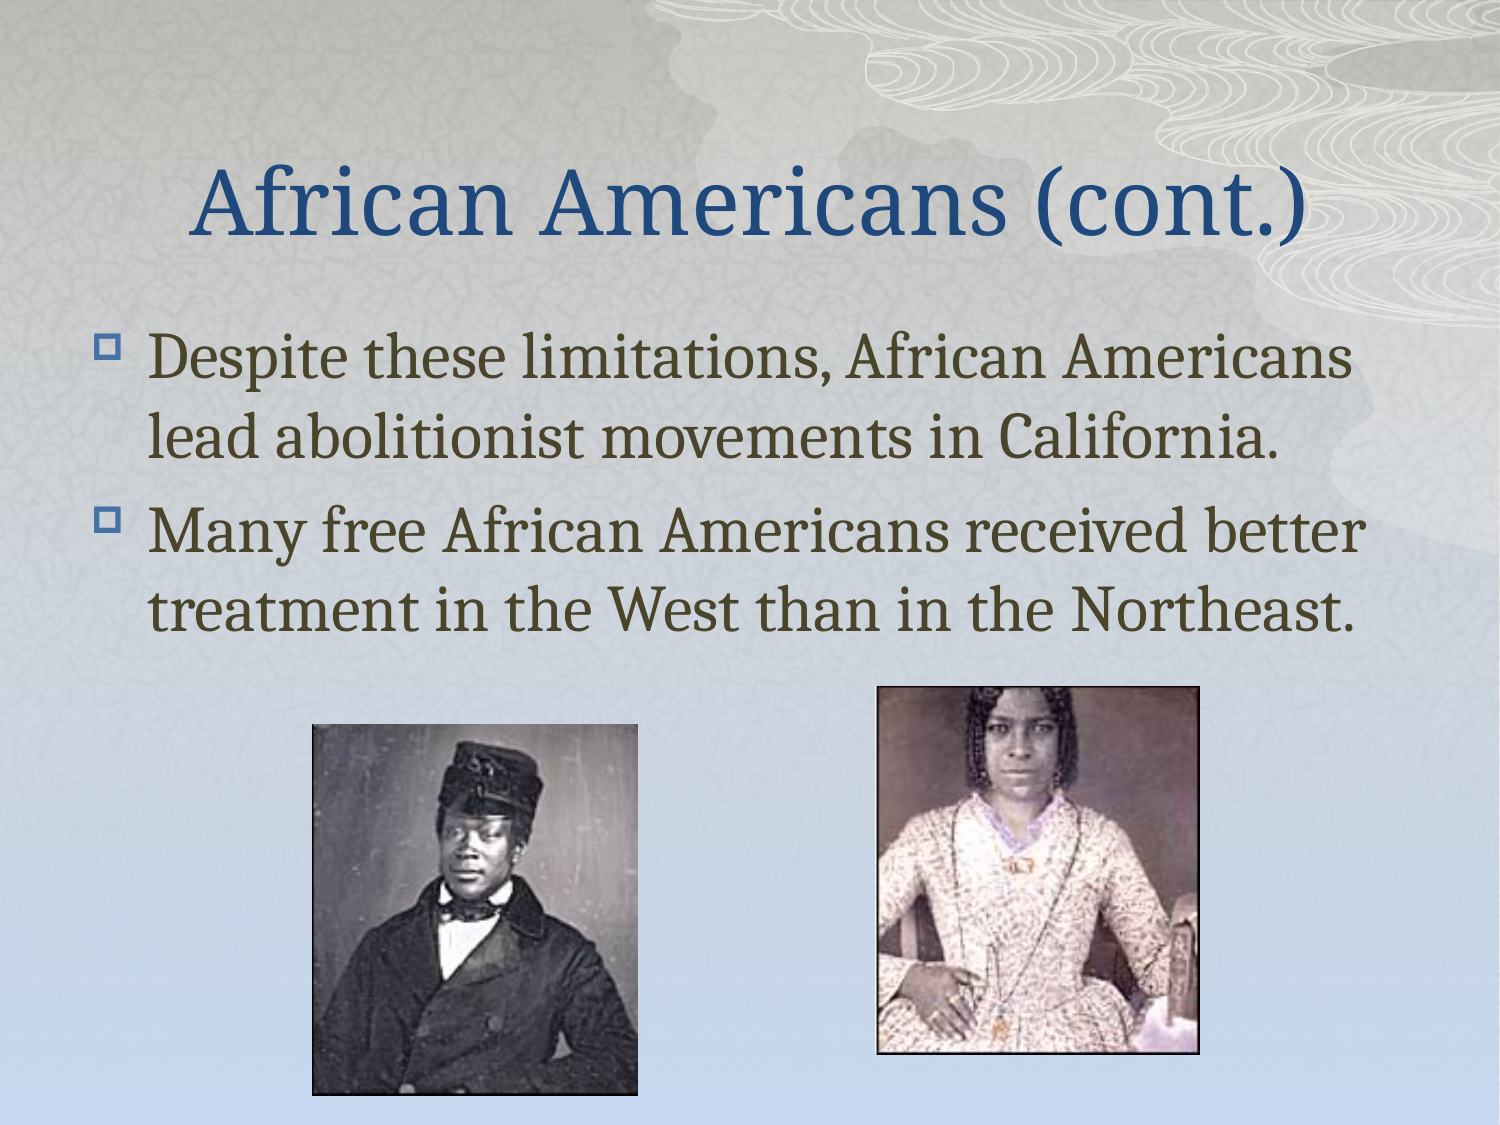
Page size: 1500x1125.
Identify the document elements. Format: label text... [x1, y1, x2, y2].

title African Americans (cont.) [75, 105, 1425, 293]
picture [875, 686, 1200, 1055]
list Despite these limitations, African Americans lead abolitionist movements in California. Many free African Americans received better treatment in the West than in the Northeast. [76, 304, 1430, 1032]
picture [312, 724, 638, 1096]
